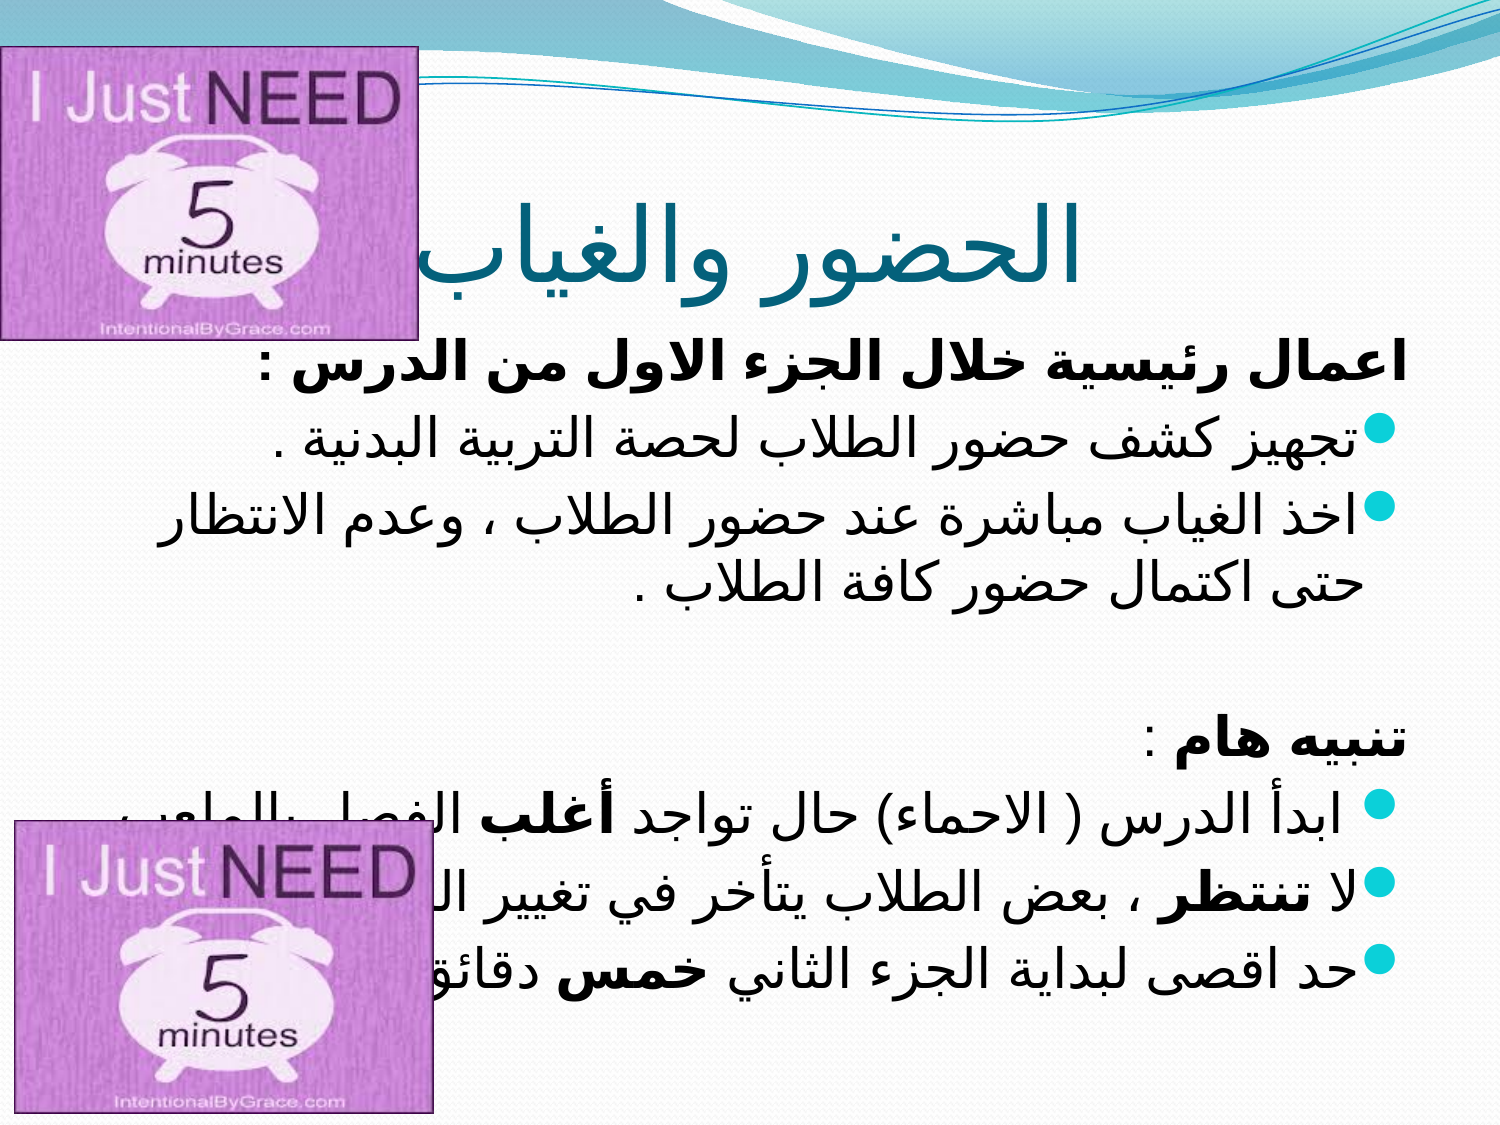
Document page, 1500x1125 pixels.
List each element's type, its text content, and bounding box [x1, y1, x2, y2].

title الحضور والغياب [425, 115, 1425, 304]
picture [0, 46, 419, 341]
list اعمال رئيسية خلال الجزء الاول من الدرس : تجهيز كشف حضور الطلاب لحصة التربية البدنية . اخذ الغياب مباشرة عند حضور الطلاب ، وعدم الانتظار حتى اكتمال حضور كافة الطلاب . تنبيه هام : ابدأ الدرس ( الاحماء) حال تواجد أغلب الفصل بالملعب. لا تنتظر ، بعض الطلاب يتأخر في تغيير الملابس . حد اقصى لبداية الجزء الثاني خمس دقائق. [75, 317, 1425, 1038]
picture [14, 820, 434, 1115]
